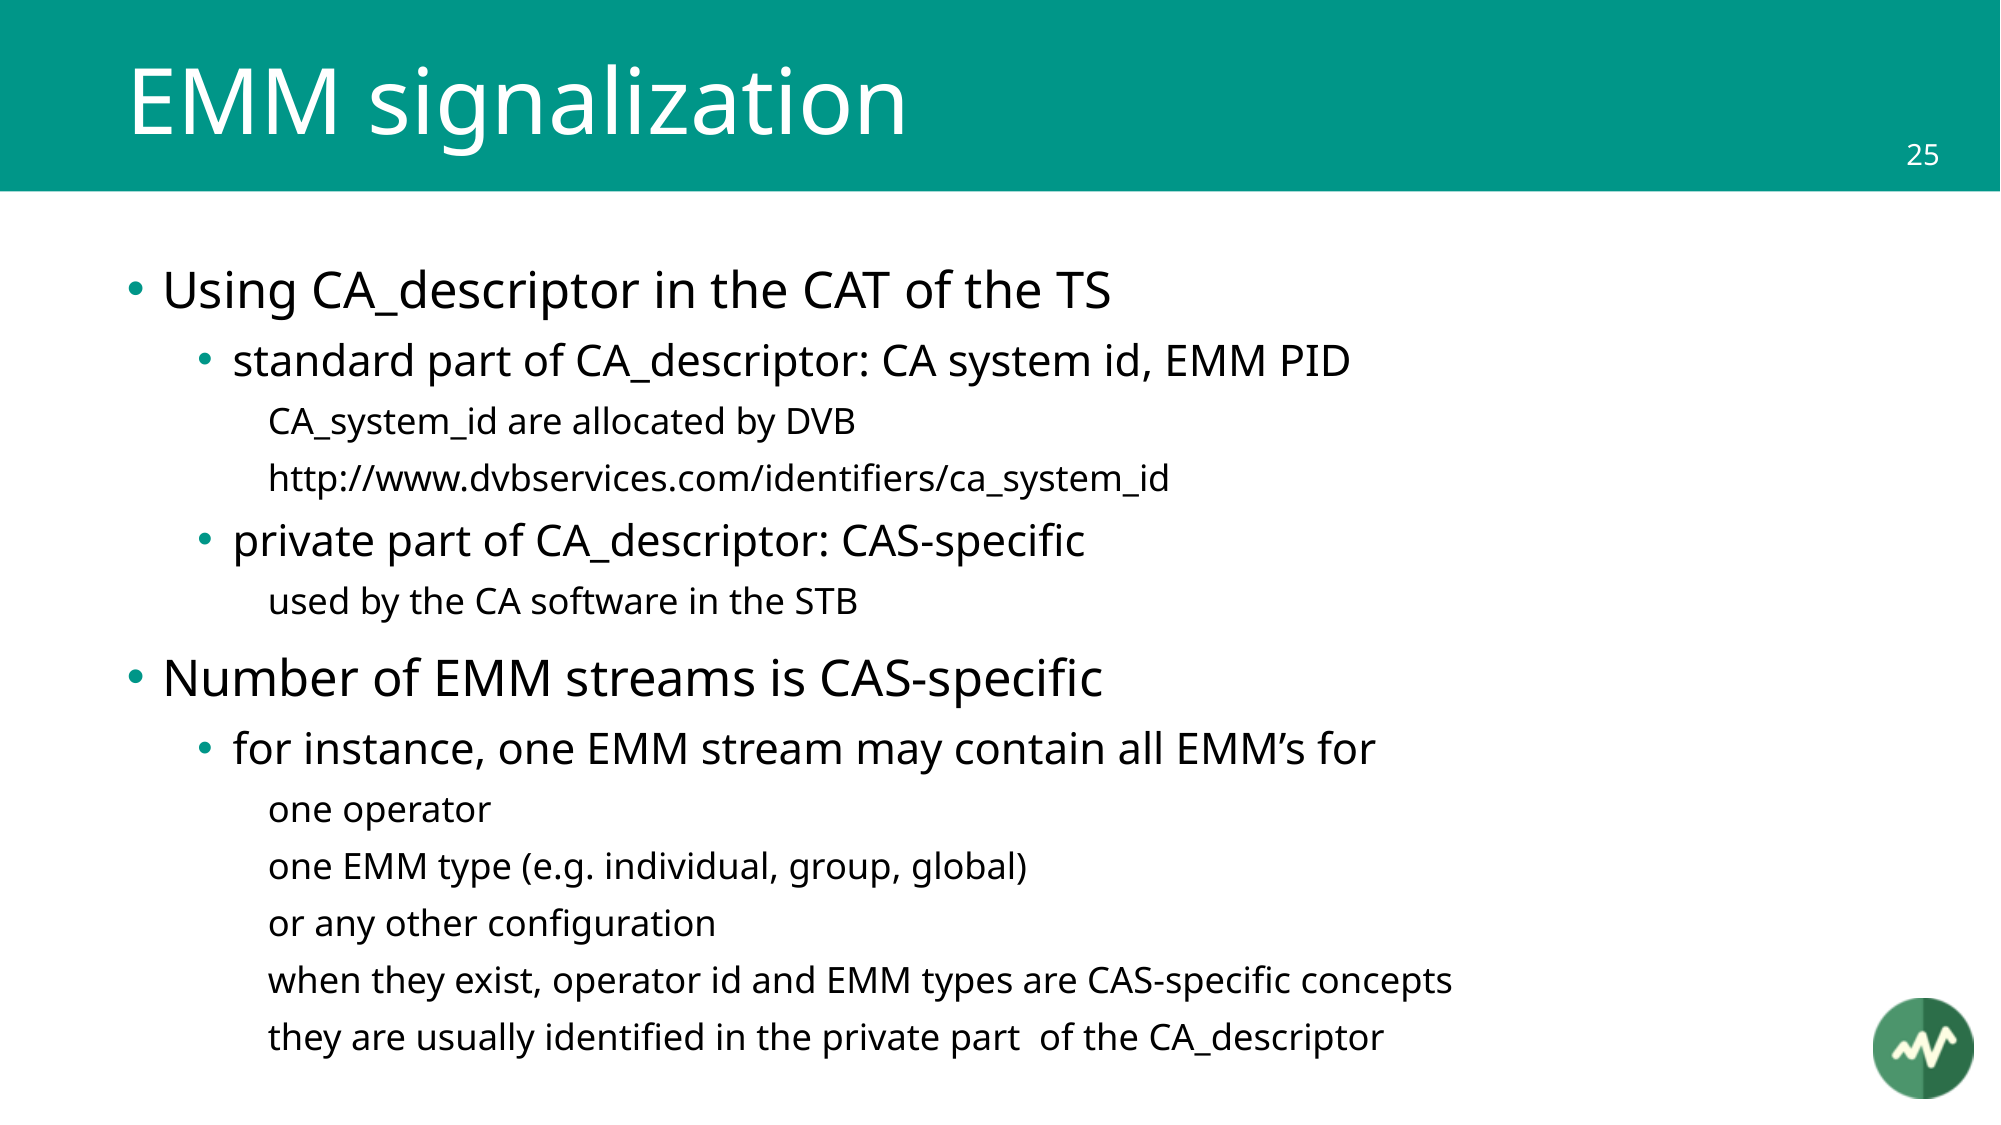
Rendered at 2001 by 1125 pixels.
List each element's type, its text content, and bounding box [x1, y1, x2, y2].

picture [1873, 998, 1974, 1099]
list Using CA_descriptor in the CAT of the TS standard part of CA_descriptor: CA system id, EMM PID CA_system_id are allocated by DVB http://www.dvbservices.com/identifiers/ca_system_id private part of CA_descriptor: CAS-specific used by the CA software in the STB Number of EMM streams is CAS-specific for instance, one EMM stream may contain all EMM’s for one operator one EMM type (e.g. individual, group, global) or any other configuration when they exist, operator id and EMM types are CAS-specific concepts they are usually identified in the private part of the CA_descriptor [111, 244, 1812, 1071]
title EMM signalization [111, 39, 1812, 171]
